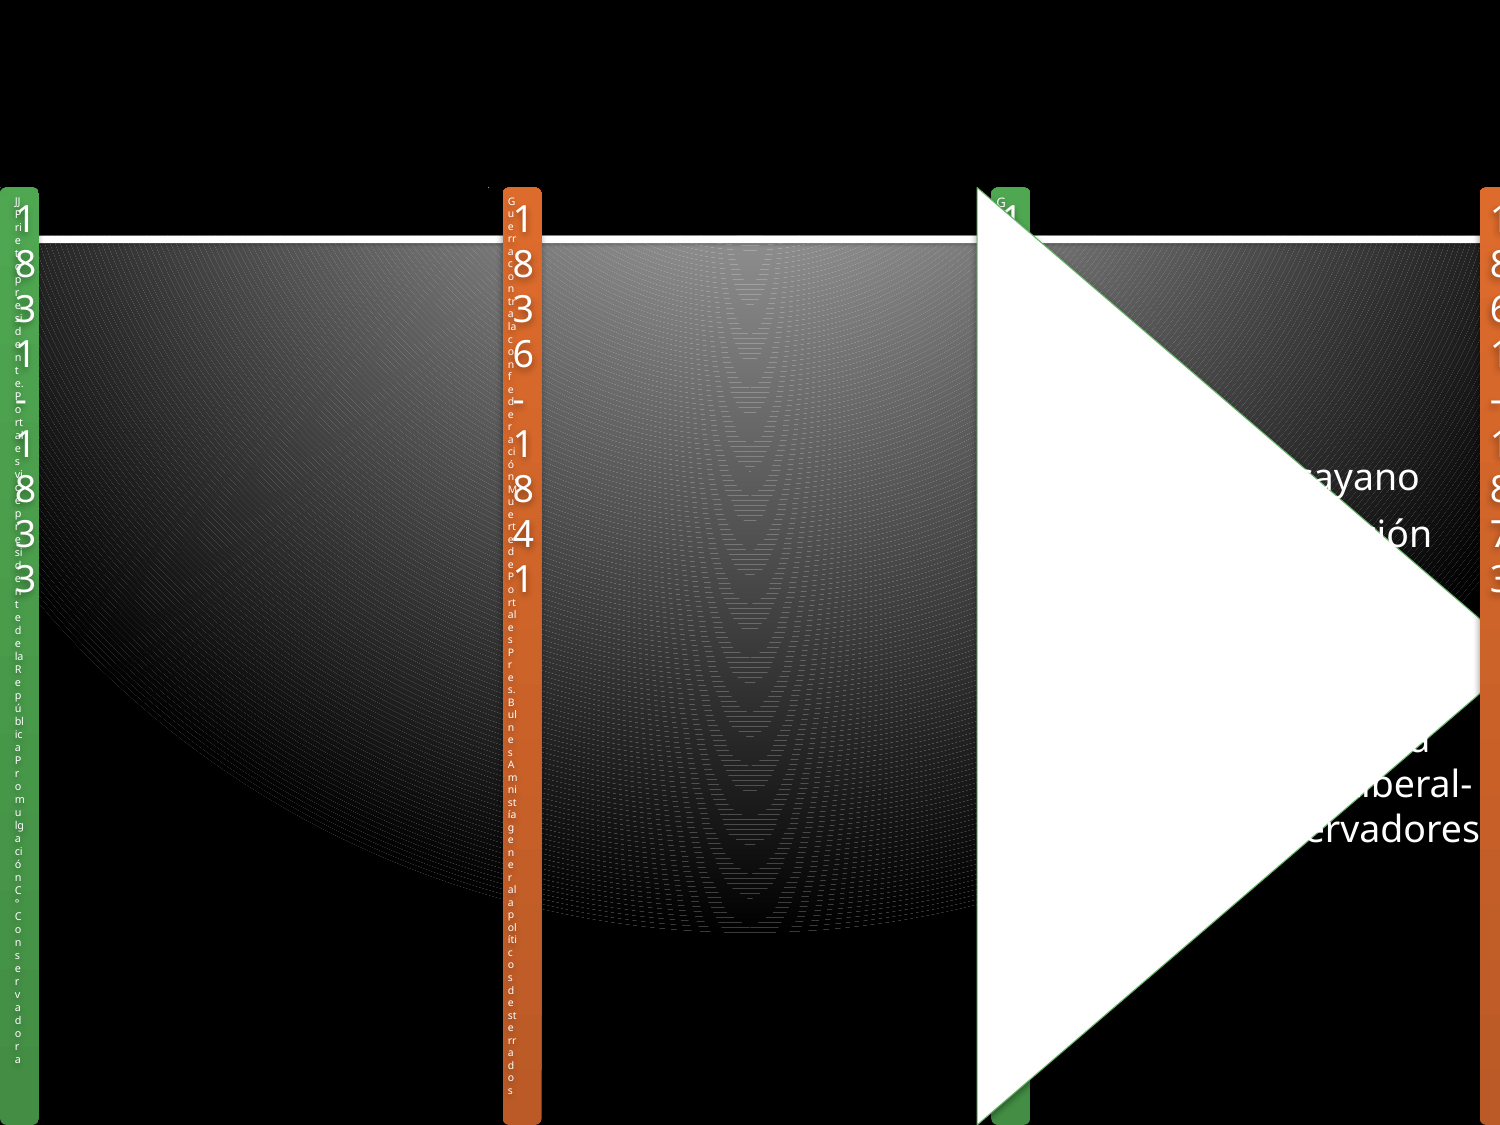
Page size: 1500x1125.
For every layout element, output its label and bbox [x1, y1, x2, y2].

text_box [0, 187, 1500, 1125]
